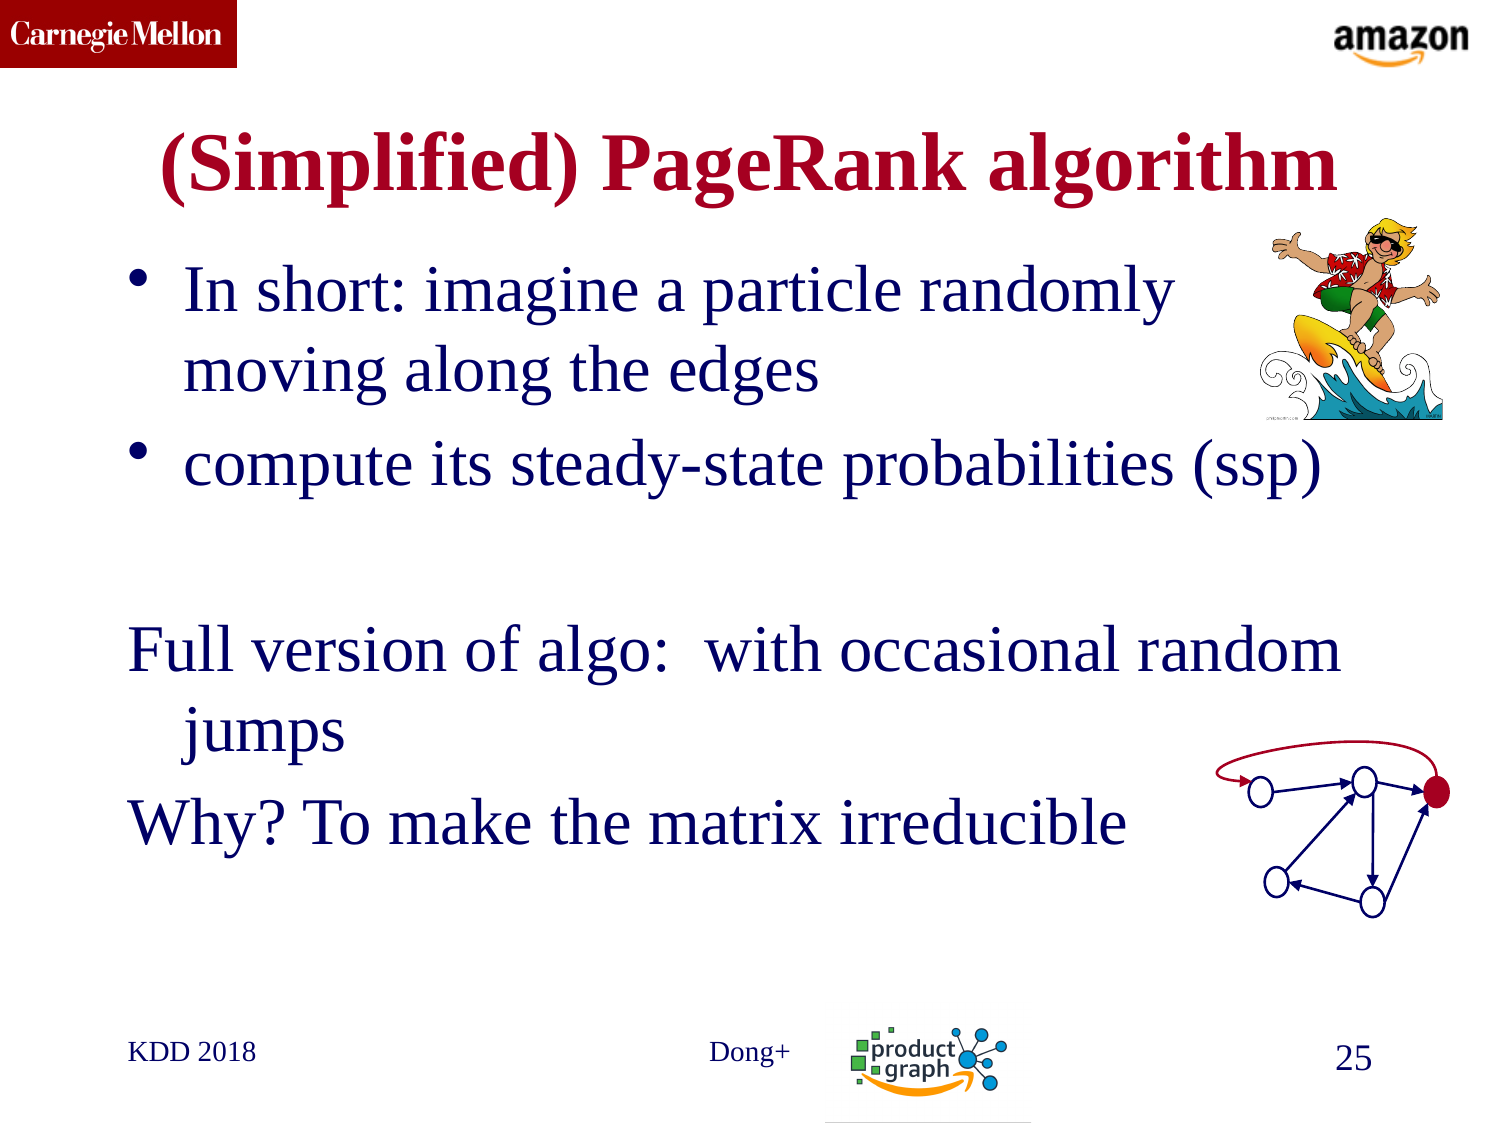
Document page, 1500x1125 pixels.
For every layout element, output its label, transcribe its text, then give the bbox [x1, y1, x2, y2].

picture [0, 0, 237, 68]
title (Simplified) PageRank algorithm [112, 99, 1388, 213]
slide_number 25 [1074, 1024, 1388, 1101]
list In short: imagine a particle randomly moving along the edges compute its steady-state probabilities (ssp) Full version of algo: with occasional random jumps Why? To make the matrix irreducible [112, 237, 1388, 1001]
picture [1256, 212, 1449, 425]
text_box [1248, 766, 1449, 918]
picture [1322, 4, 1484, 88]
footer Dong+ [512, 1024, 988, 1101]
slide_number KDD 2018 [112, 1024, 426, 1101]
